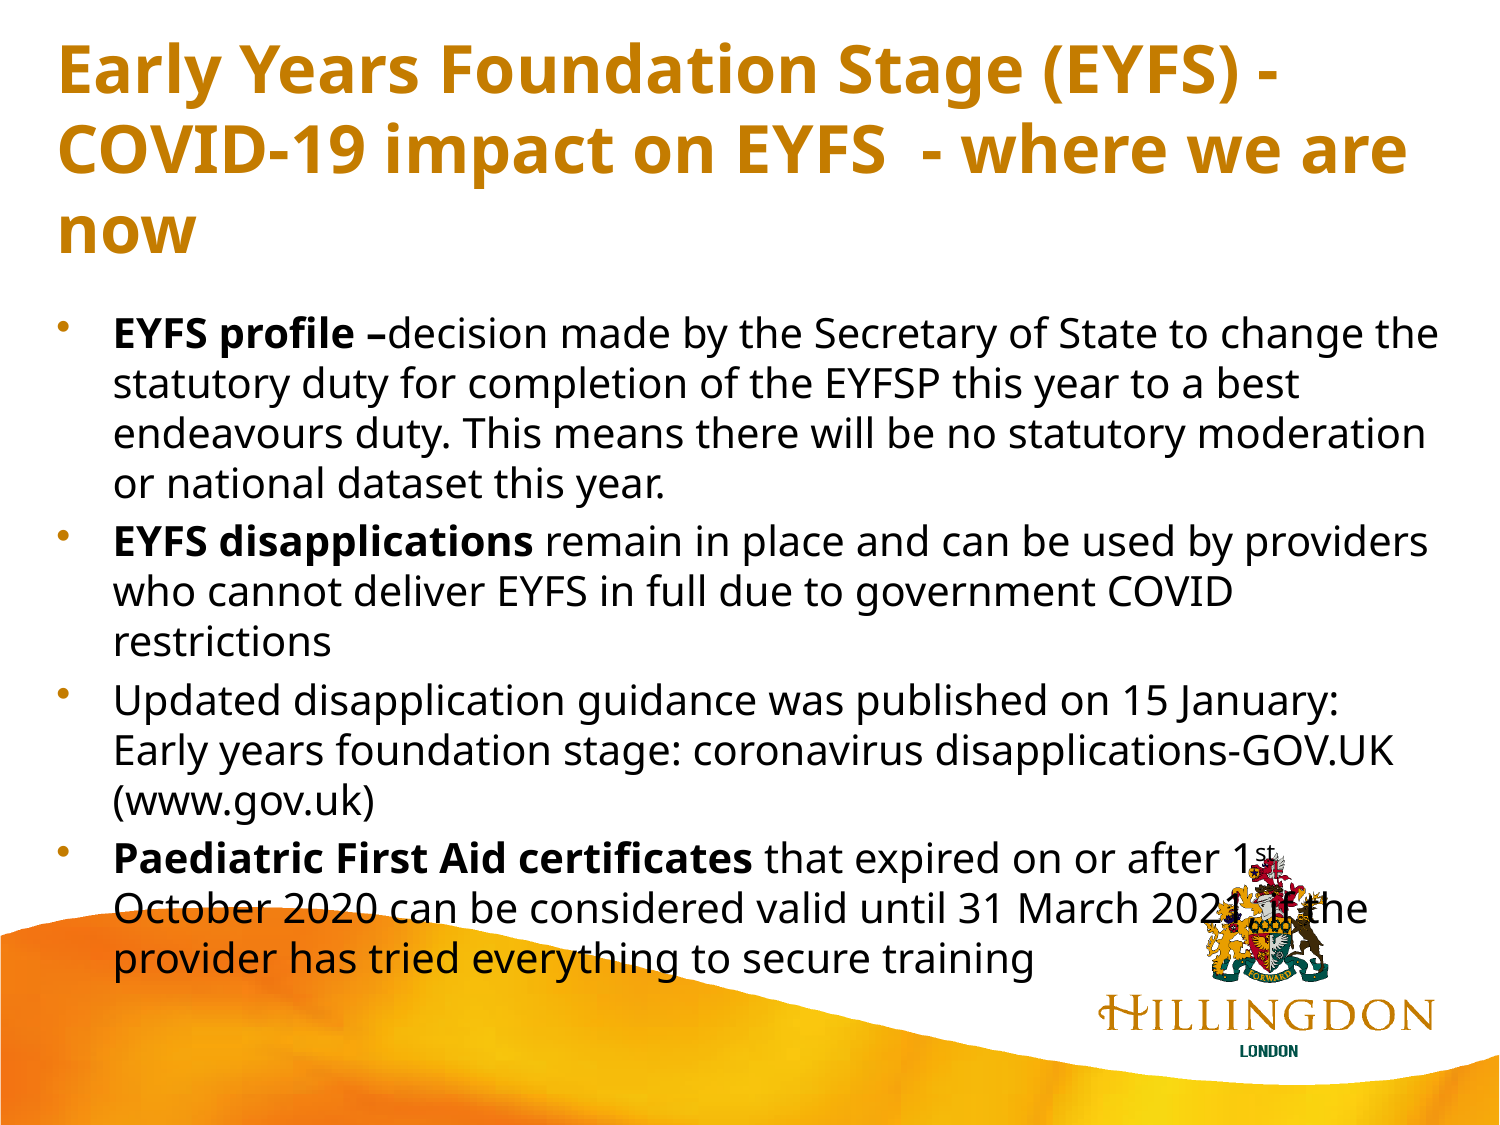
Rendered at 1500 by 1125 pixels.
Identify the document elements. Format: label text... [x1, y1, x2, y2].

list Early Years Foundation Stage (EYFS) -COVID-19 impact on EYFS - where we are now EYFS profile –decision made by the Secretary of State to change the statutory duty for completion of the EYFSP this year to a best endeavours duty. This means there will be no statutory moderation or national dataset this year. EYFS disapplications remain in place and can be used by providers who cannot deliver EYFS in full due to government COVID restrictions Updated disapplication guidance was published on 15 January: Early years foundation stage: coronavirus disapplications-GOV.UK (www.gov.uk) Paediatric First Aid certificates that expired on or after 1st October 2020 can be considered valid until 31 March 2021, if the provider has tried everything to secure training [41, 19, 1459, 838]
picture [0, 0, 1500, 1125]
